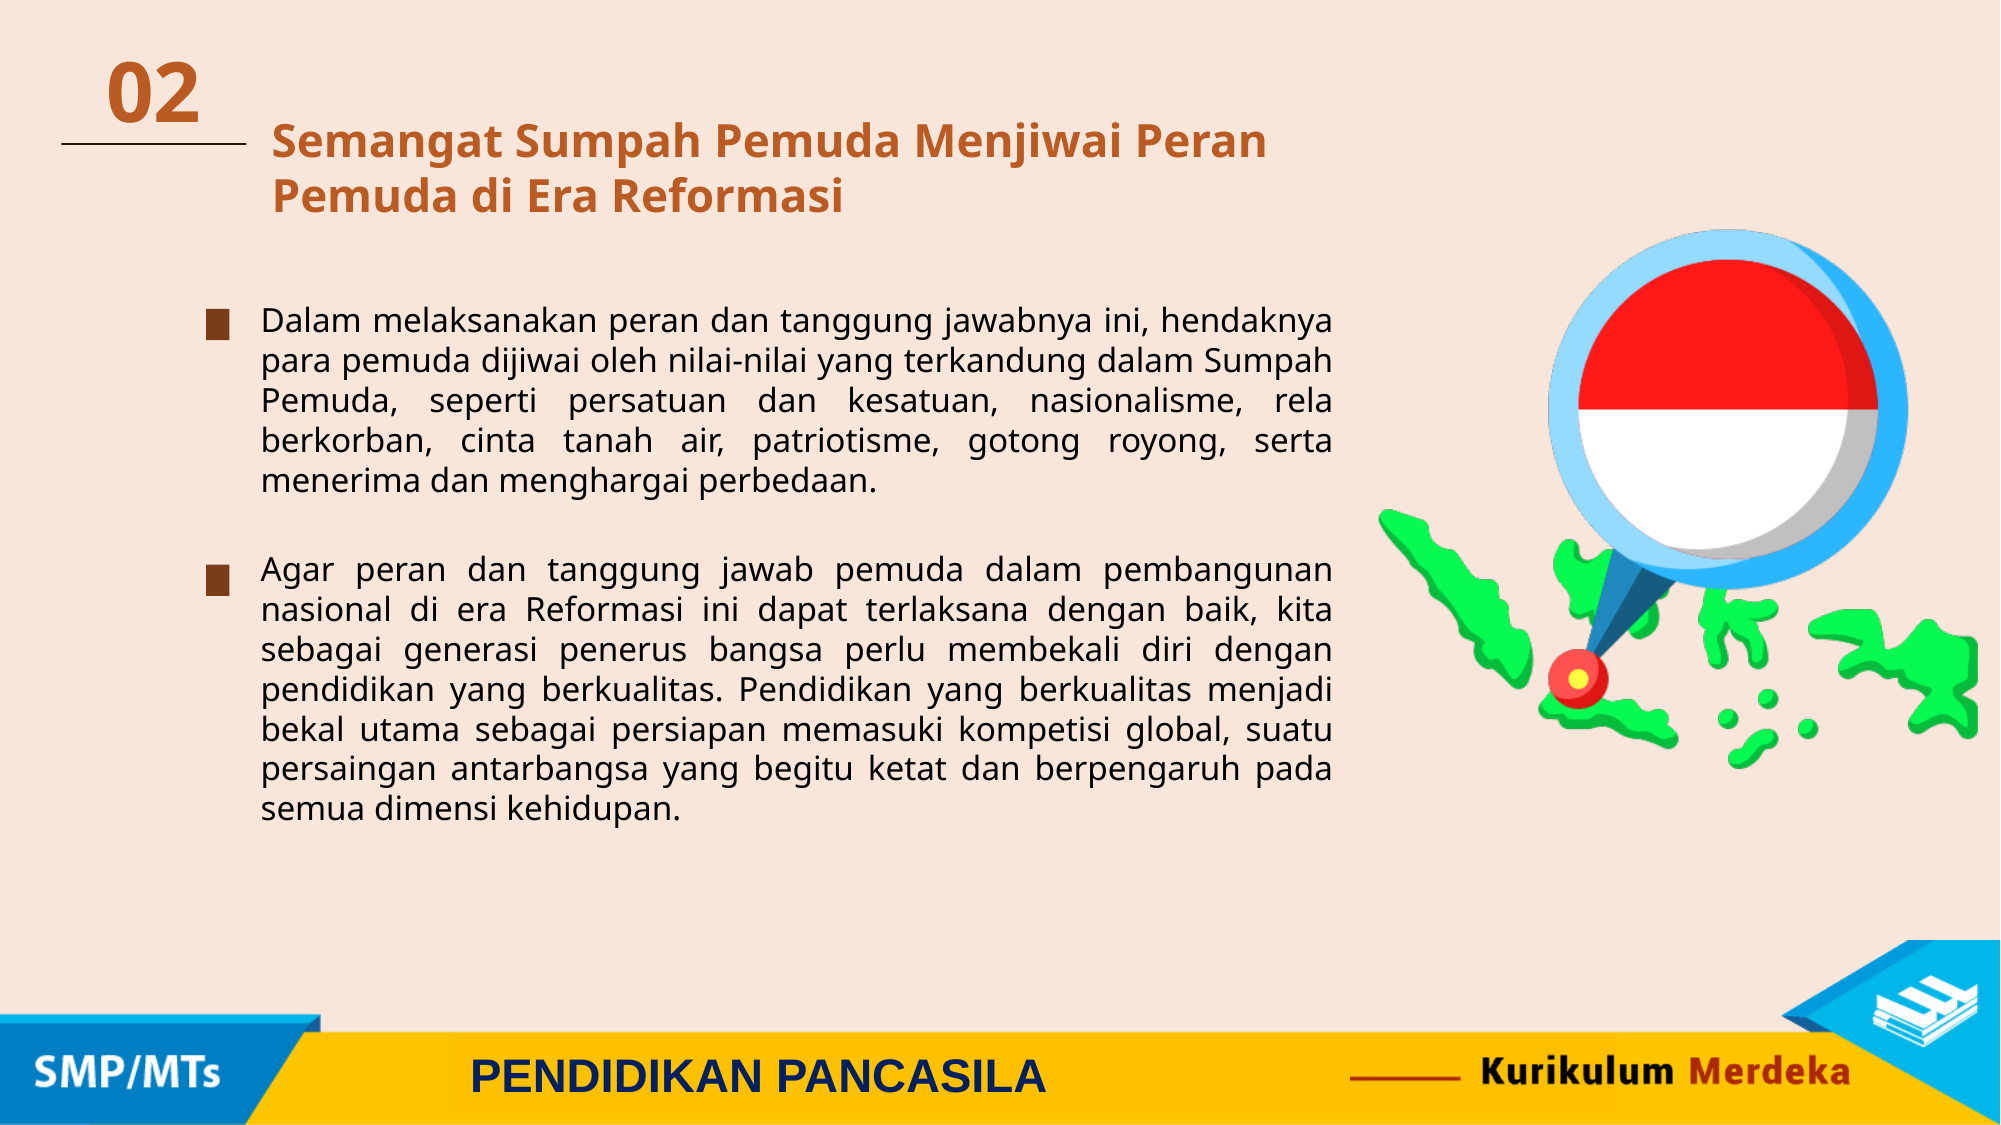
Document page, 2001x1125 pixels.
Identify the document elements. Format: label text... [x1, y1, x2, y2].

text_box Dalam melaksanakan peran dan tanggung jawabnya ini, hendaknya para pemuda dijiwai oleh nilai-nilai yang terkandung dalam Sumpah Pemuda, seperti persatuan dan kesatuan, nasionalisme, rela berkorban, cinta tanah air, patriotisme, gotong royong, serta menerima dan menghargai perbedaan. [245, 291, 1350, 507]
text_box 02 [48, 26, 260, 165]
text_box [206, 308, 230, 341]
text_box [0, 940, 2000, 1125]
text_box Agar peran dan tanggung jawab pemuda dalam pembangunan nasional di era Reformasi ini dapat terlaksana dengan baik, kita sebagai generasi penerus bangsa perlu membekali diri dengan pendidikan yang berkualitas. Pendidikan yang berkualitas menjadi bekal utama sebagai persiapan memasuki kompetisi global, suatu persaingan antarbangsa yang begitu ketat dan berpengaruh pada semua dimensi kehidupan. [245, 540, 1350, 835]
text_box Semangat Sumpah Pemuda Menjiwai Peran Pemuda di Era Reformasi [256, 104, 1427, 229]
text_box [206, 564, 230, 596]
picture [1359, 180, 1998, 819]
